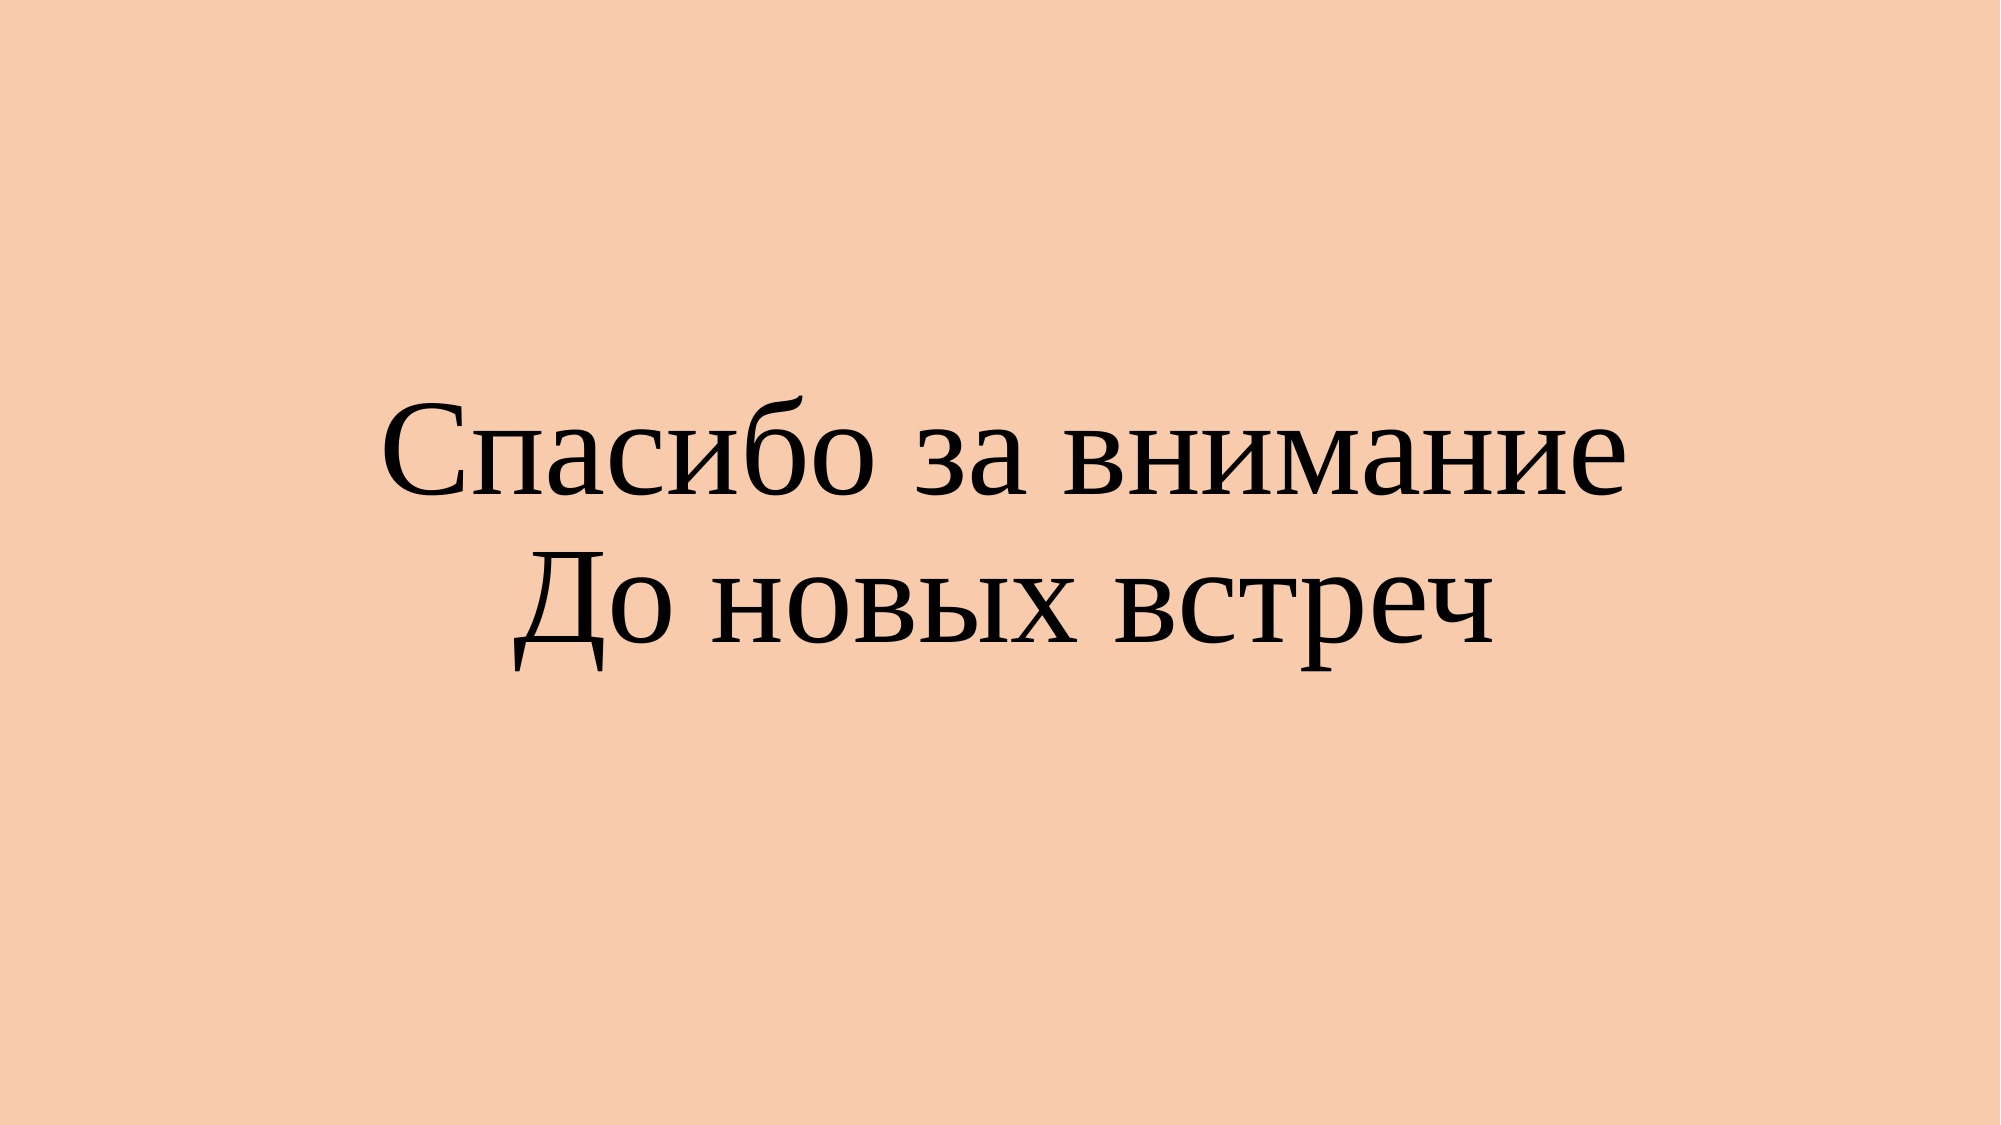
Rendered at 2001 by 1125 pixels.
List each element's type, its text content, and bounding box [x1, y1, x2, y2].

title Спасибо за внимание До новых встреч [137, 75, 1873, 680]
